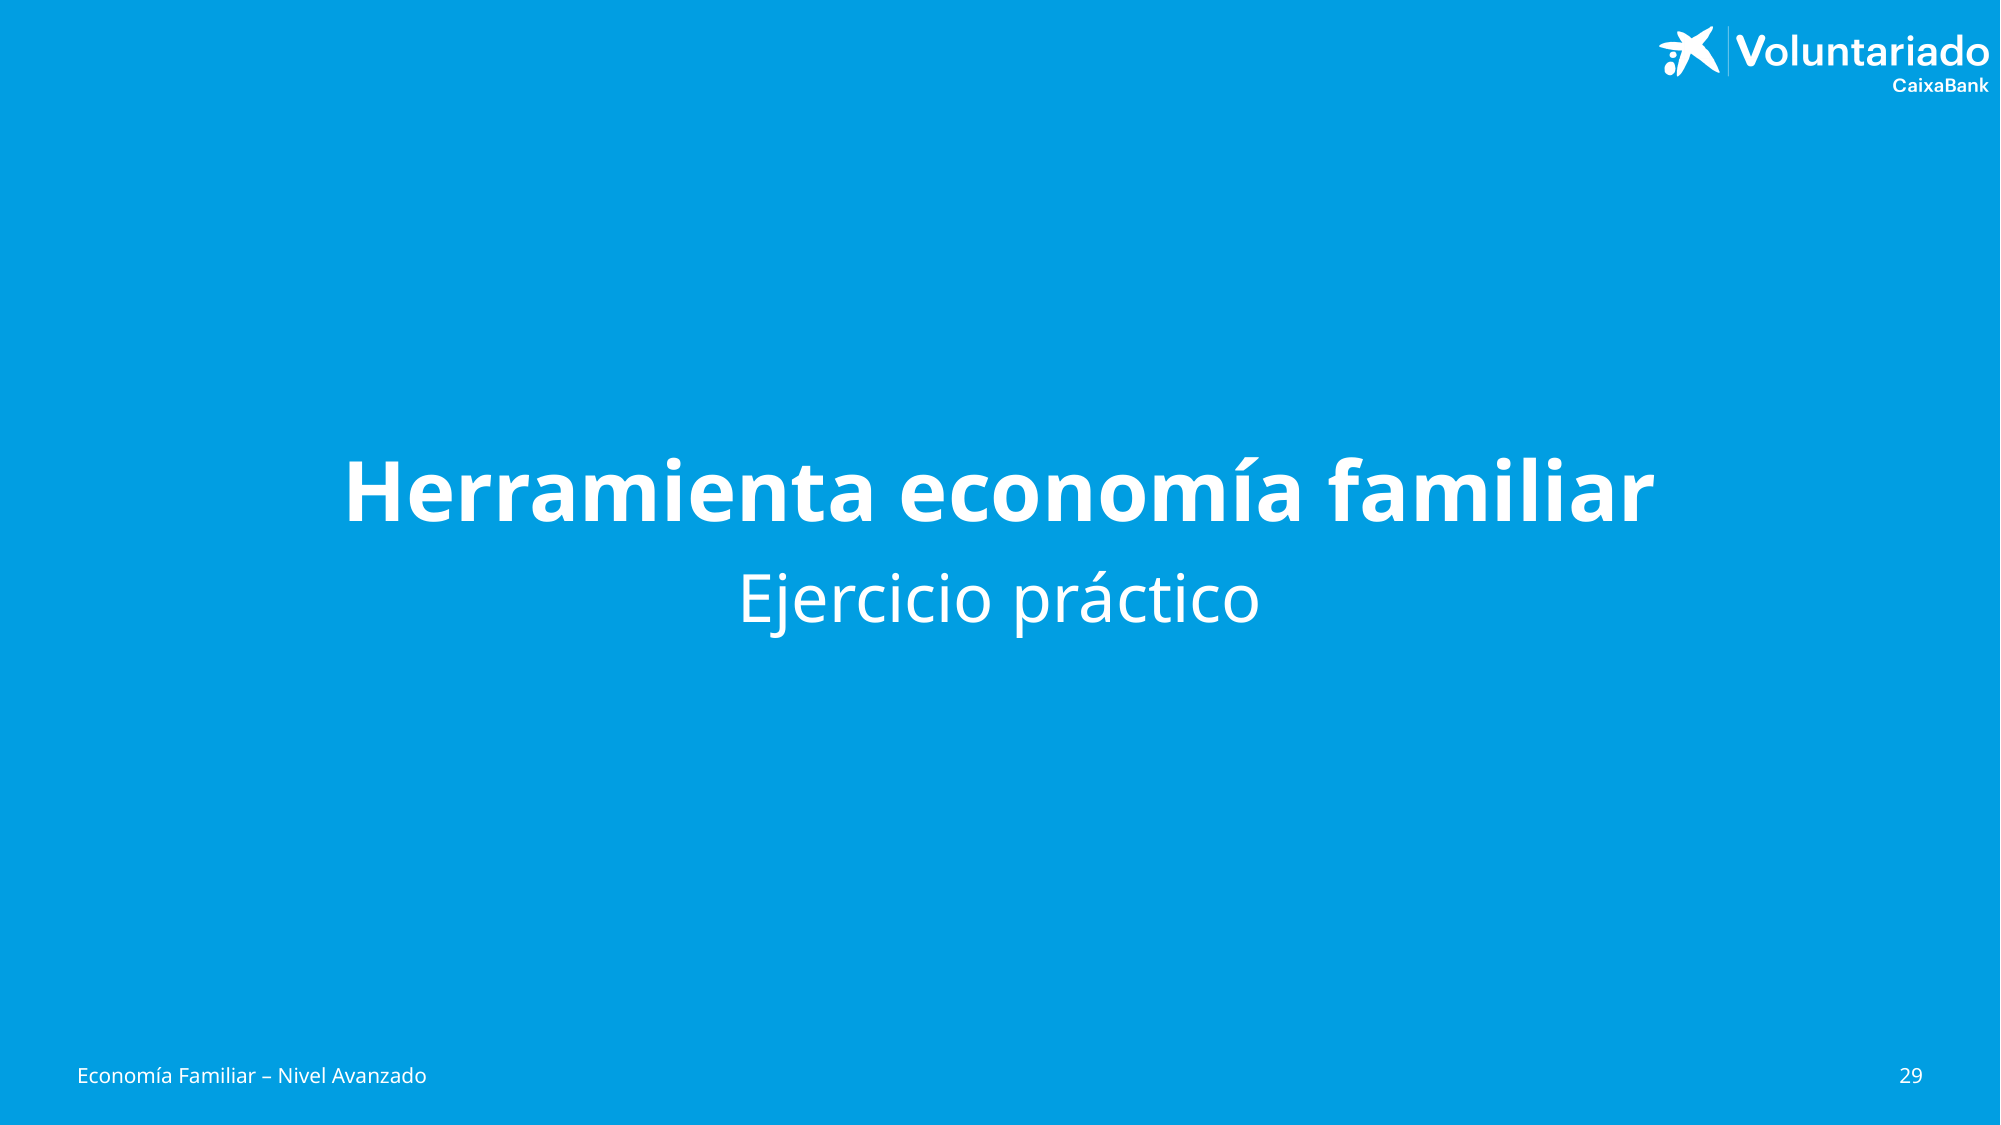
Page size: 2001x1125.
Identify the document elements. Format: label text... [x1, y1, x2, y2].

picture [1793, 35, 1797, 65]
picture [1829, 45, 1847, 65]
picture [1868, 45, 1885, 65]
picture [1946, 79, 1952, 91]
list Ejercicio práctico [145, 561, 1855, 662]
picture [1804, 45, 1822, 65]
picture [1661, 27, 1718, 75]
picture [1766, 45, 1787, 65]
picture [1918, 45, 1936, 65]
picture [1737, 36, 1764, 66]
picture [1665, 62, 1675, 74]
picture [1981, 78, 1985, 91]
picture [1967, 45, 1988, 65]
picture [1892, 45, 1903, 65]
picture [1852, 40, 1863, 65]
picture [1941, 35, 1962, 65]
title Herramienta economía familiar [145, 422, 1855, 541]
